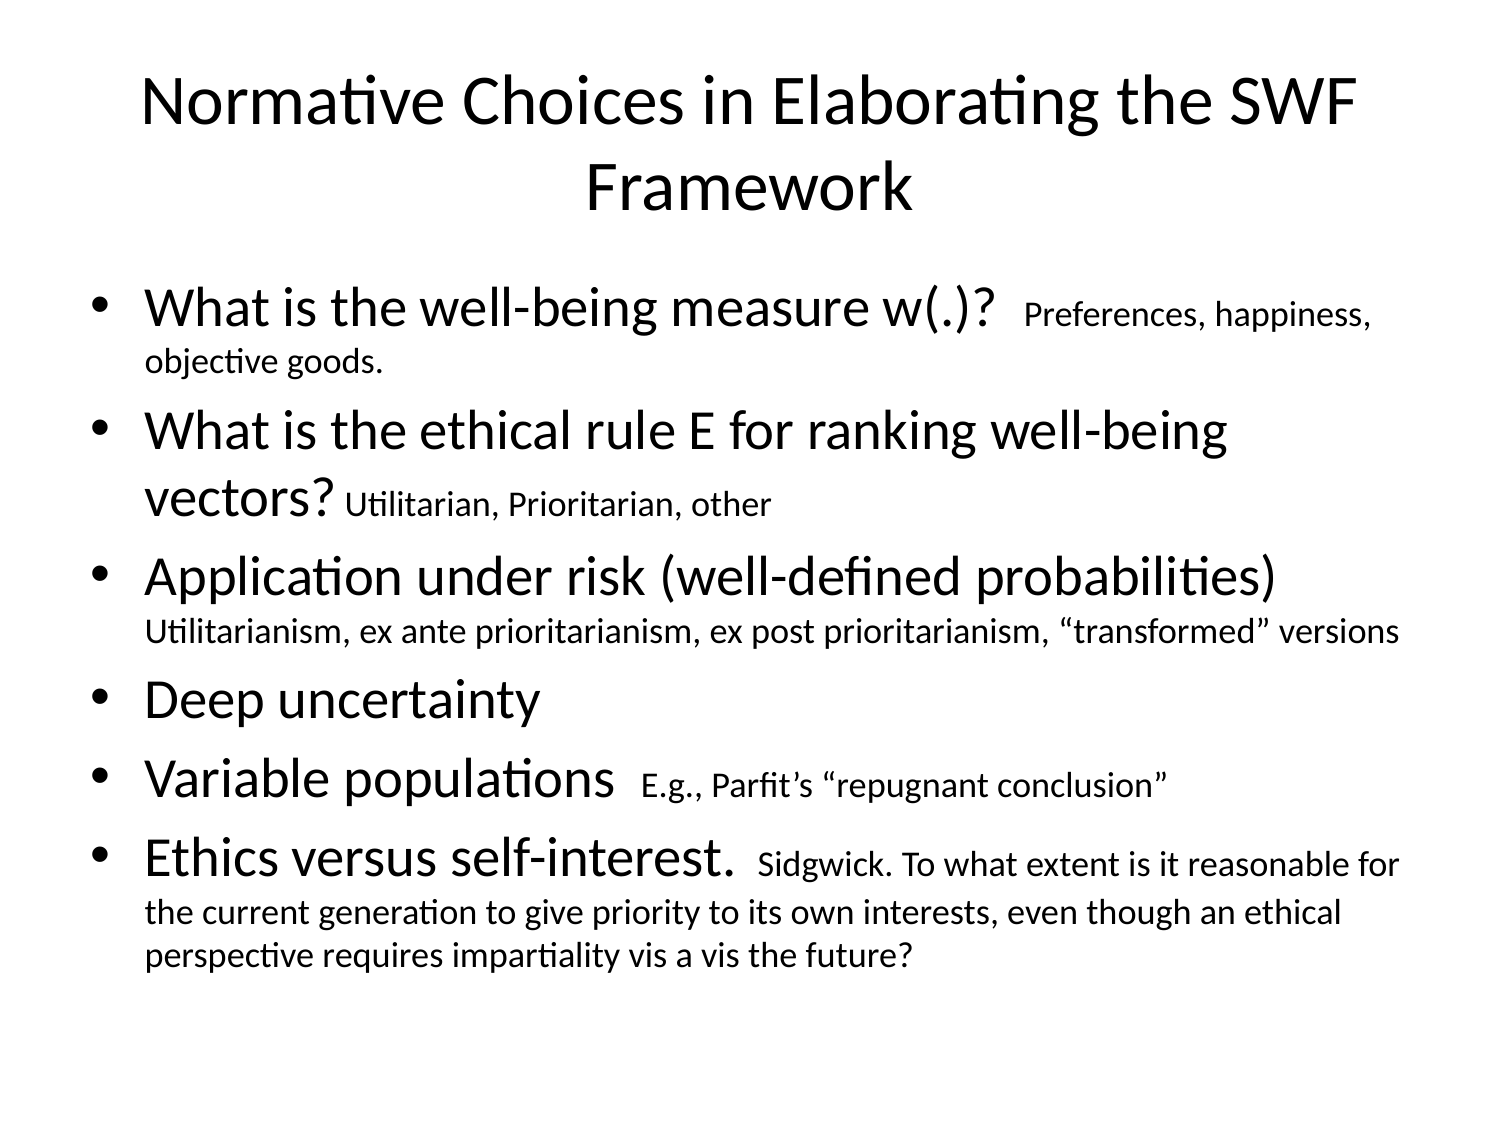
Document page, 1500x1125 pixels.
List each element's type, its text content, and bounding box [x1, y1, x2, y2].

list What is the well-being measure w(.)? Preferences, happiness, objective goods. What is the ethical rule E for ranking well-being vectors? Utilitarian, Prioritarian, other Application under risk (well-defined probabilities) Utilitarianism, ex ante prioritarianism, ex post prioritarianism, “transformed” versions Deep uncertainty Variable populations E.g., Parfit’s “repugnant conclusion” Ethics versus self-interest. Sidgwick. To what extent is it reasonable for the current generation to give priority to its own interests, even though an ethical perspective requires impartiality vis a vis the future? [75, 262, 1425, 1005]
title Normative Choices in Elaborating the SWF Framework [75, 45, 1425, 233]
